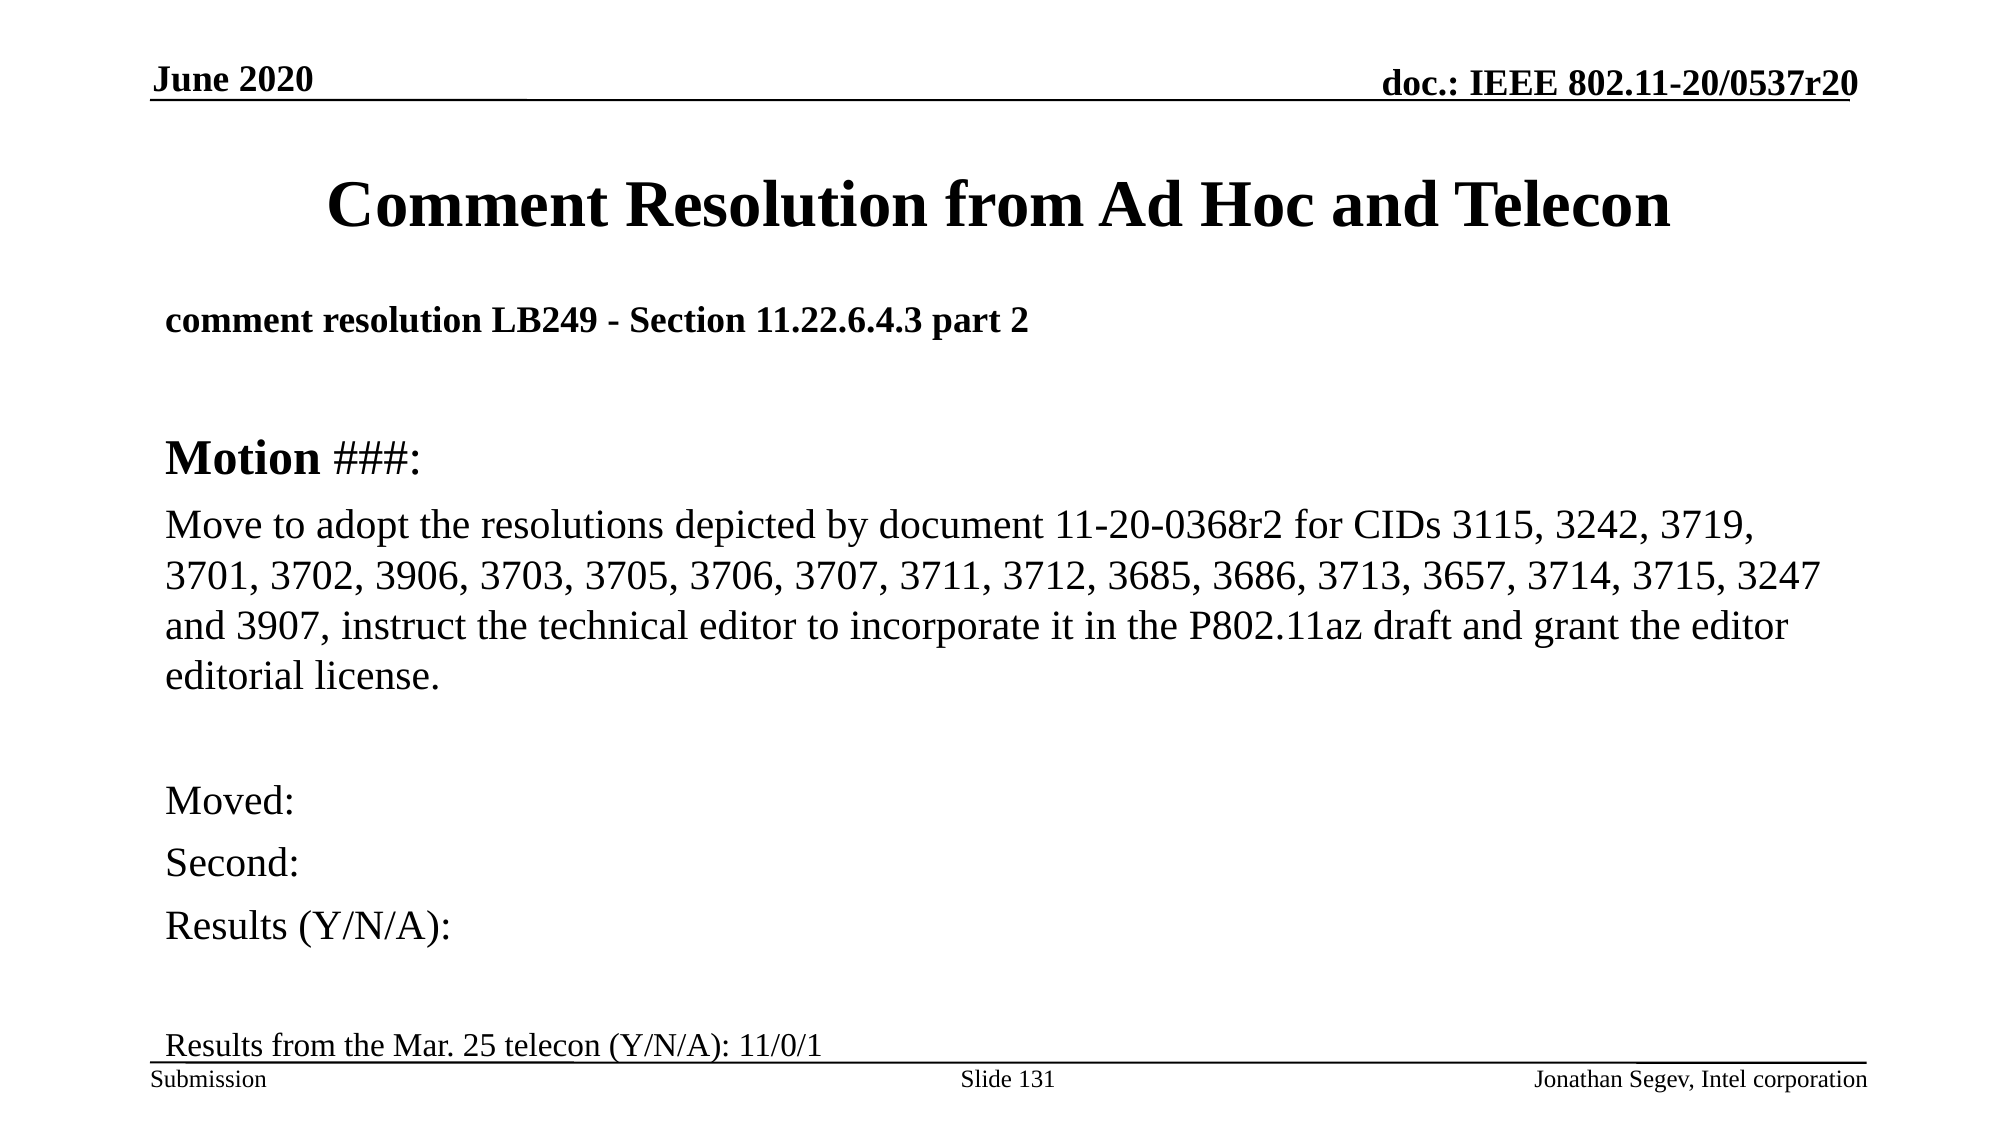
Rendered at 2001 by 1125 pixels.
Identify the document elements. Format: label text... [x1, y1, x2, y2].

footer Jonathan Segev, Intel corporation [1171, 1061, 1869, 1093]
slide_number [152, 54, 563, 100]
list comment resolution LB249 - Section 11.22.6.4.3 part 2 Motion ###: Move to adopt the resolutions depicted by document 11-20-0368r2 for CIDs 3115, 3242, 3719, 3701, 3702, 3906, 3703, 3705, 3706, 3707, 3711, 3712, 3685, 3686, 3713, 3657, 3714, 3715, 3247 and 3907, instruct the technical editor to incorporate it in the P802.11az draft and grant the editor editorial license. Moved: Second: Results (Y/N/A): Results from the Mar. 25 telecon (Y/N/A): 11/0/1 [149, 286, 1850, 1000]
title Comment Resolution from Ad Hoc and Telecon [149, 112, 1850, 286]
slide_number Slide 131 [950, 1061, 1067, 1123]
